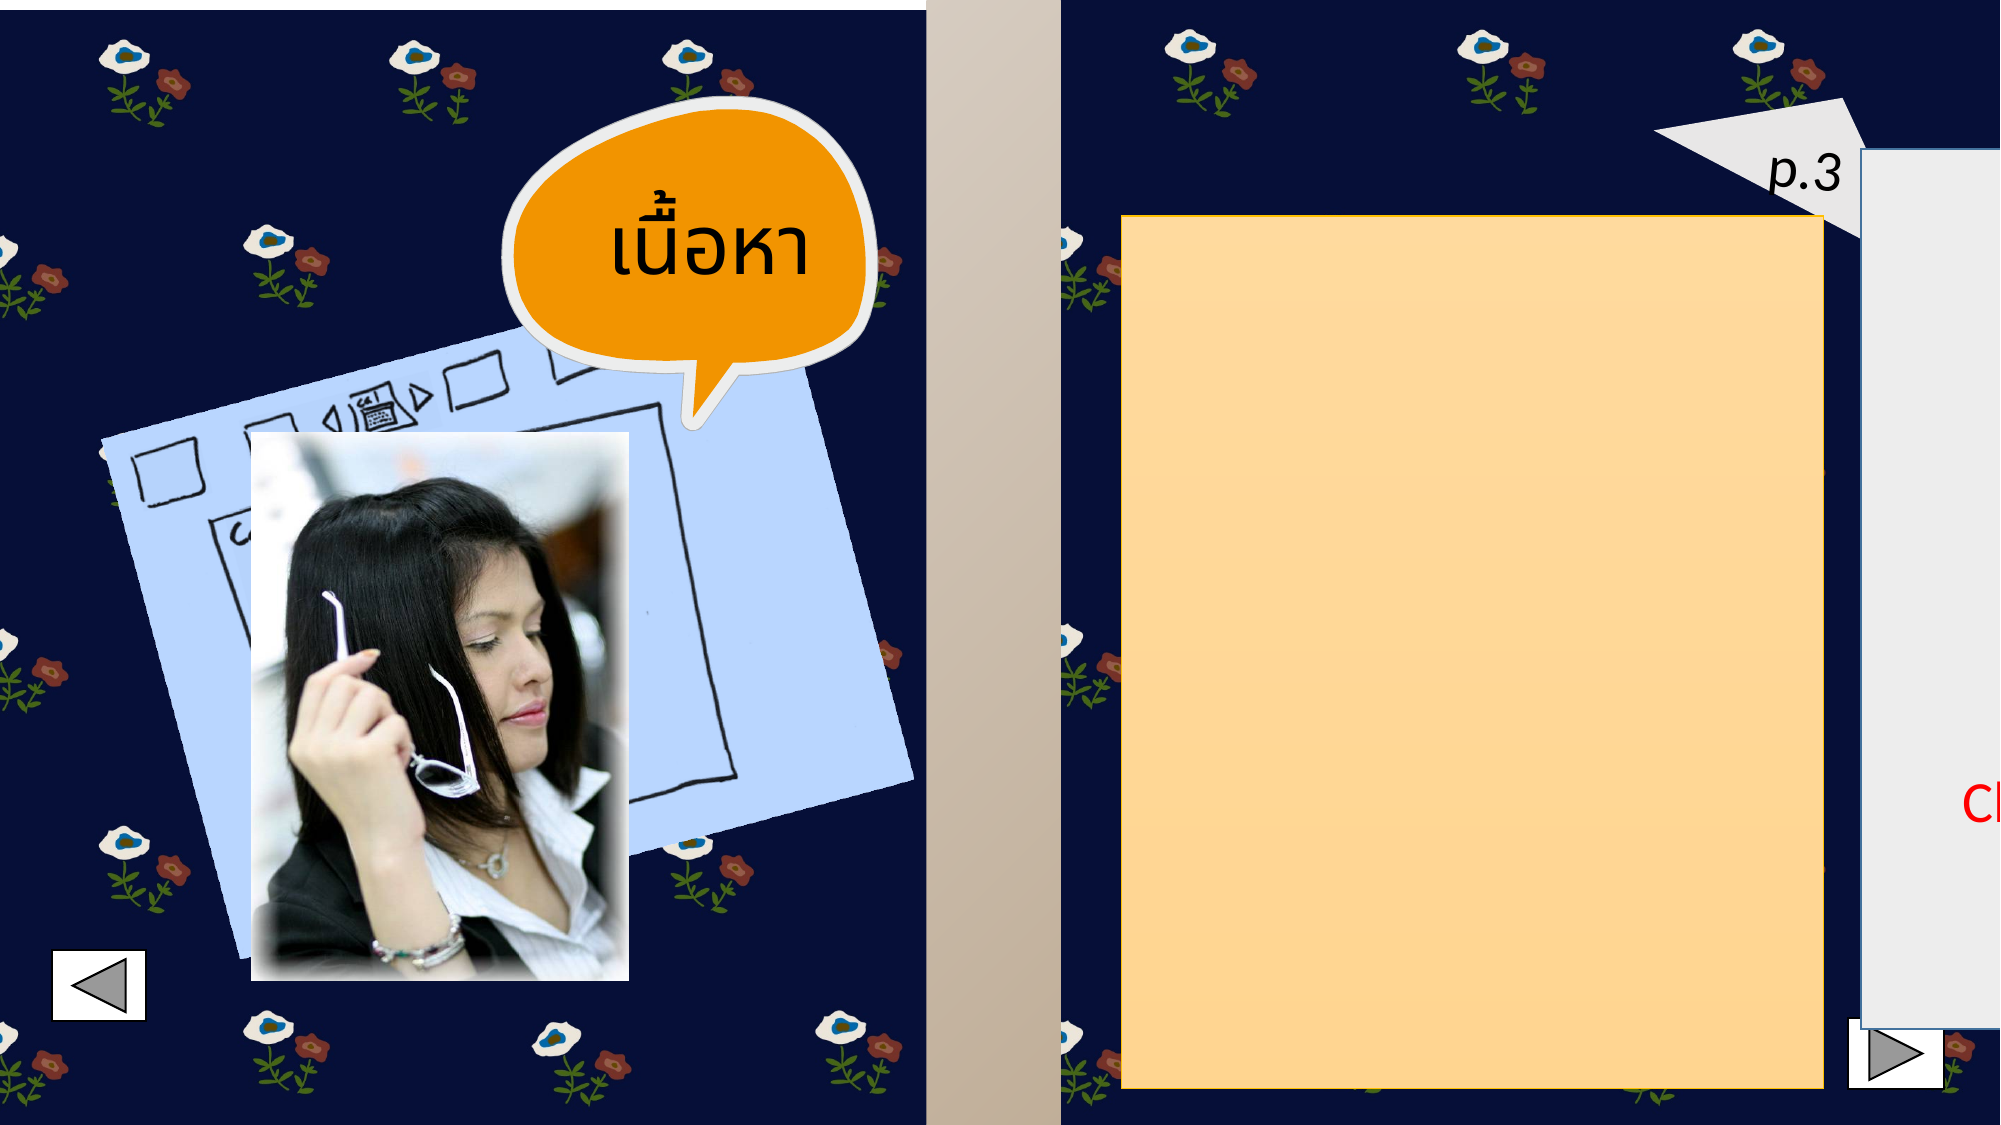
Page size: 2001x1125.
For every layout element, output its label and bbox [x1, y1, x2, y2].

text_box [501, 95, 879, 432]
picture [0, 10, 927, 1125]
text_box [925, 0, 1060, 1125]
picture [1060, 0, 2000, 1125]
